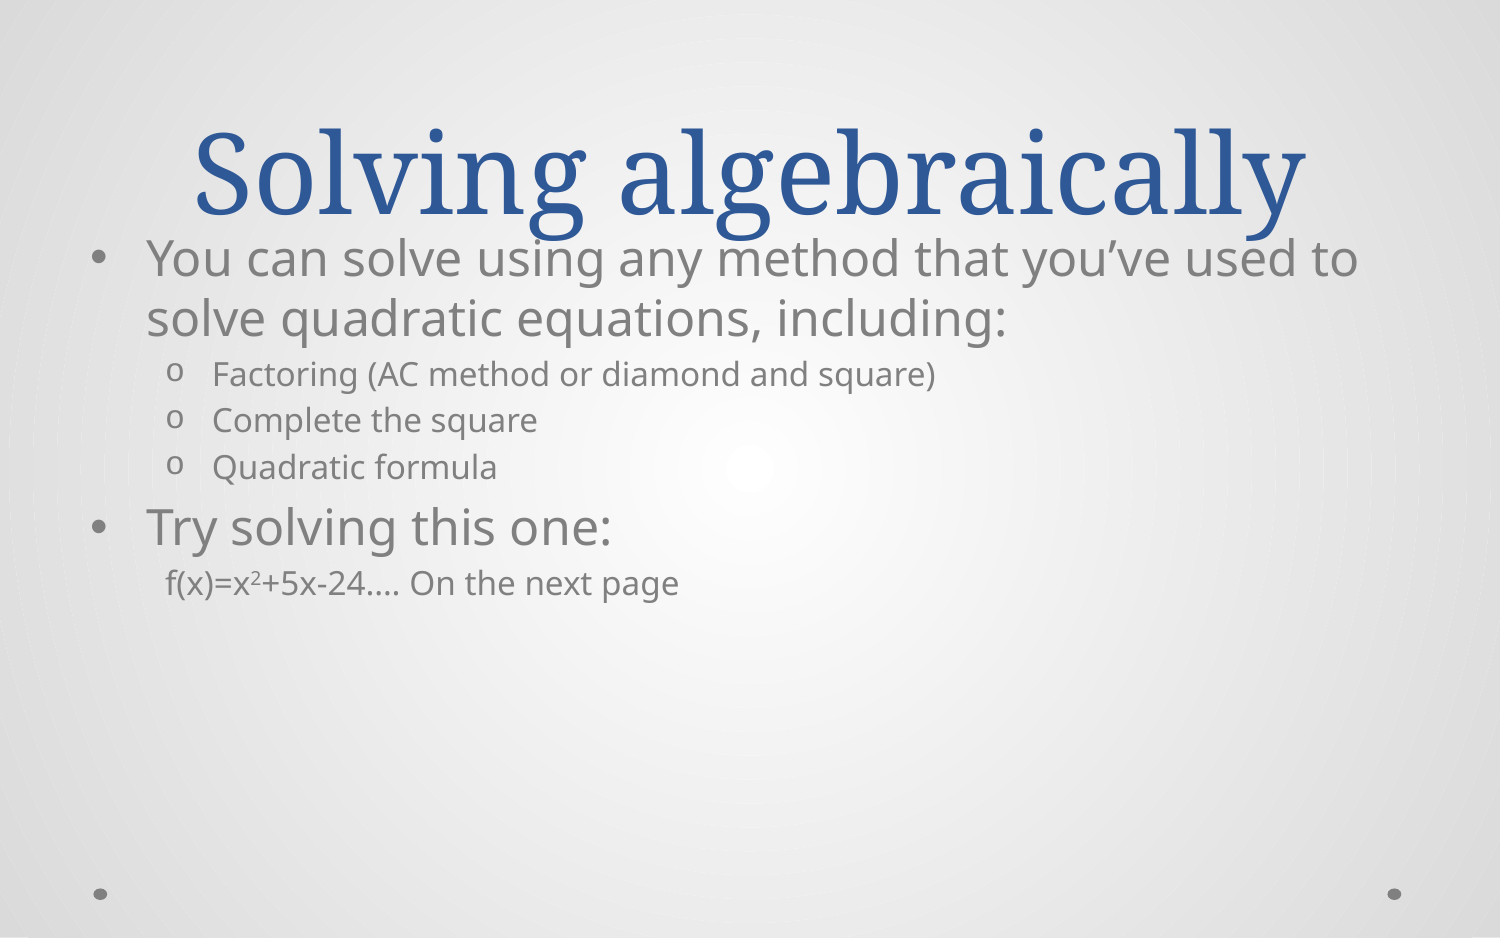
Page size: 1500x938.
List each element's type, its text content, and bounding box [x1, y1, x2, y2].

title Solving algebraically [75, 87, 1425, 218]
list You can solve using any method that you’ve used to solve quadratic equations, including: Factoring (AC method or diamond and square) Complete the square Quadratic formula Try solving this one: f(x)=x2+5x-24…. On the next page [75, 218, 1425, 838]
